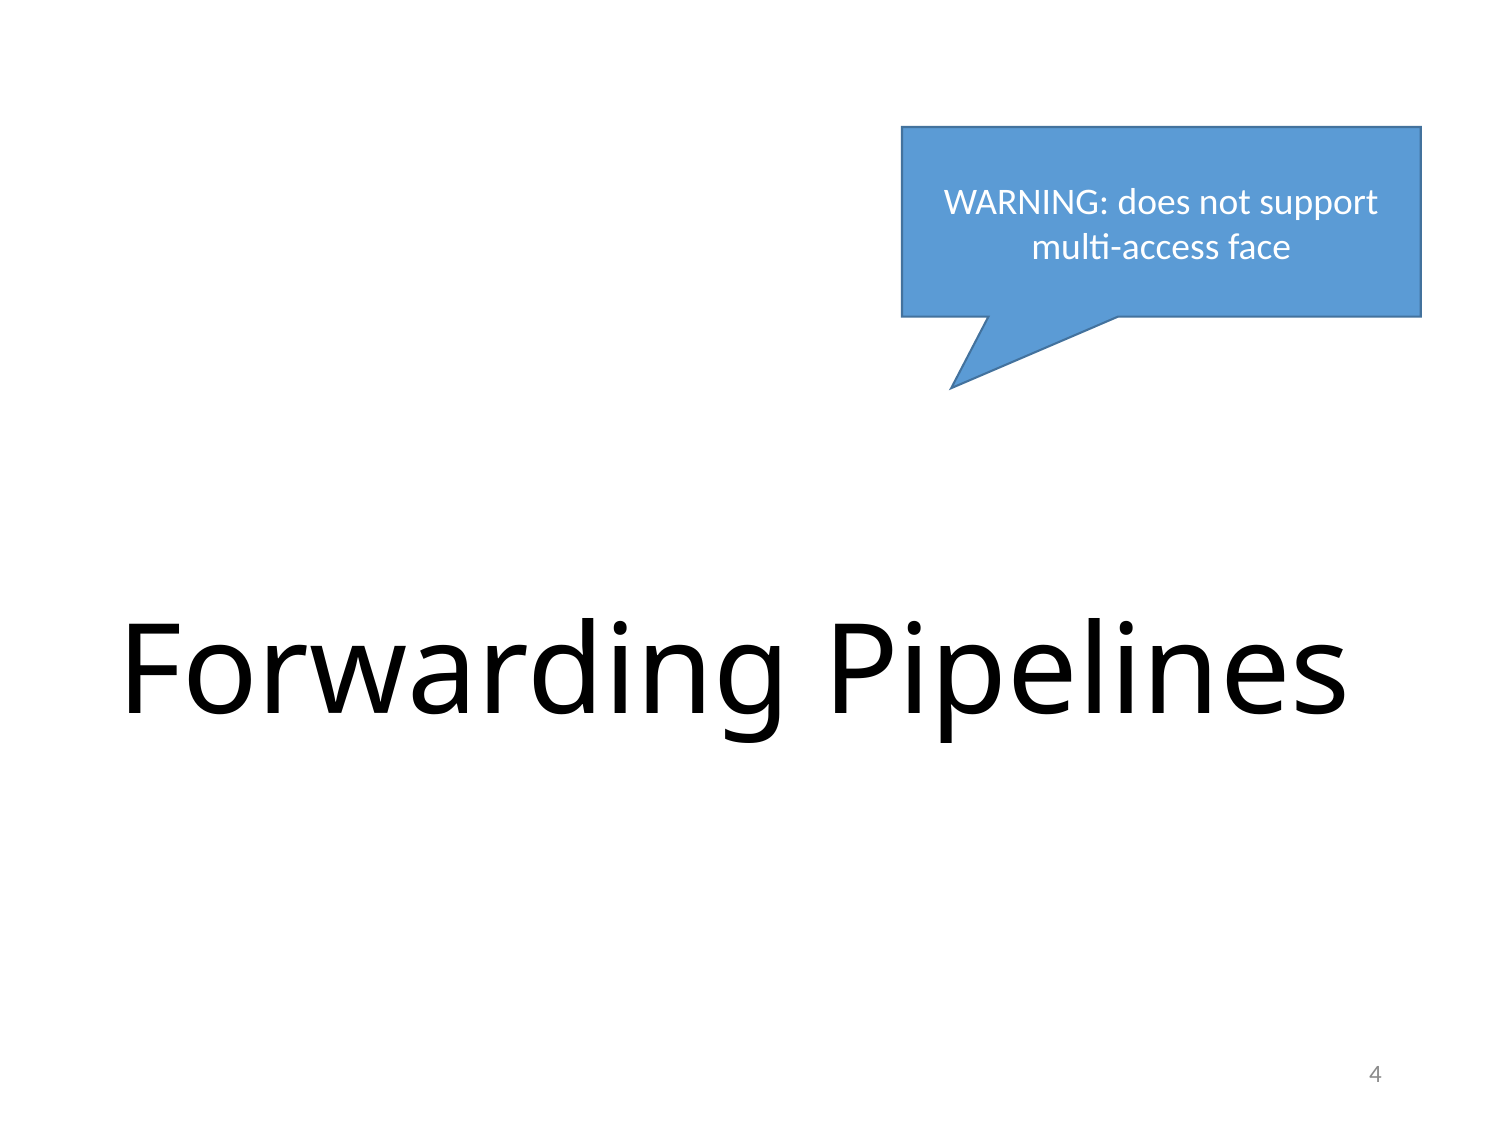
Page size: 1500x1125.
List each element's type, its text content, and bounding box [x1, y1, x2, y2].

text_box WARNING: does not support multi-access face [900, 125, 1422, 391]
slide_number 4 [1059, 1042, 1397, 1103]
title Forwarding Pipelines [102, 280, 1397, 749]
